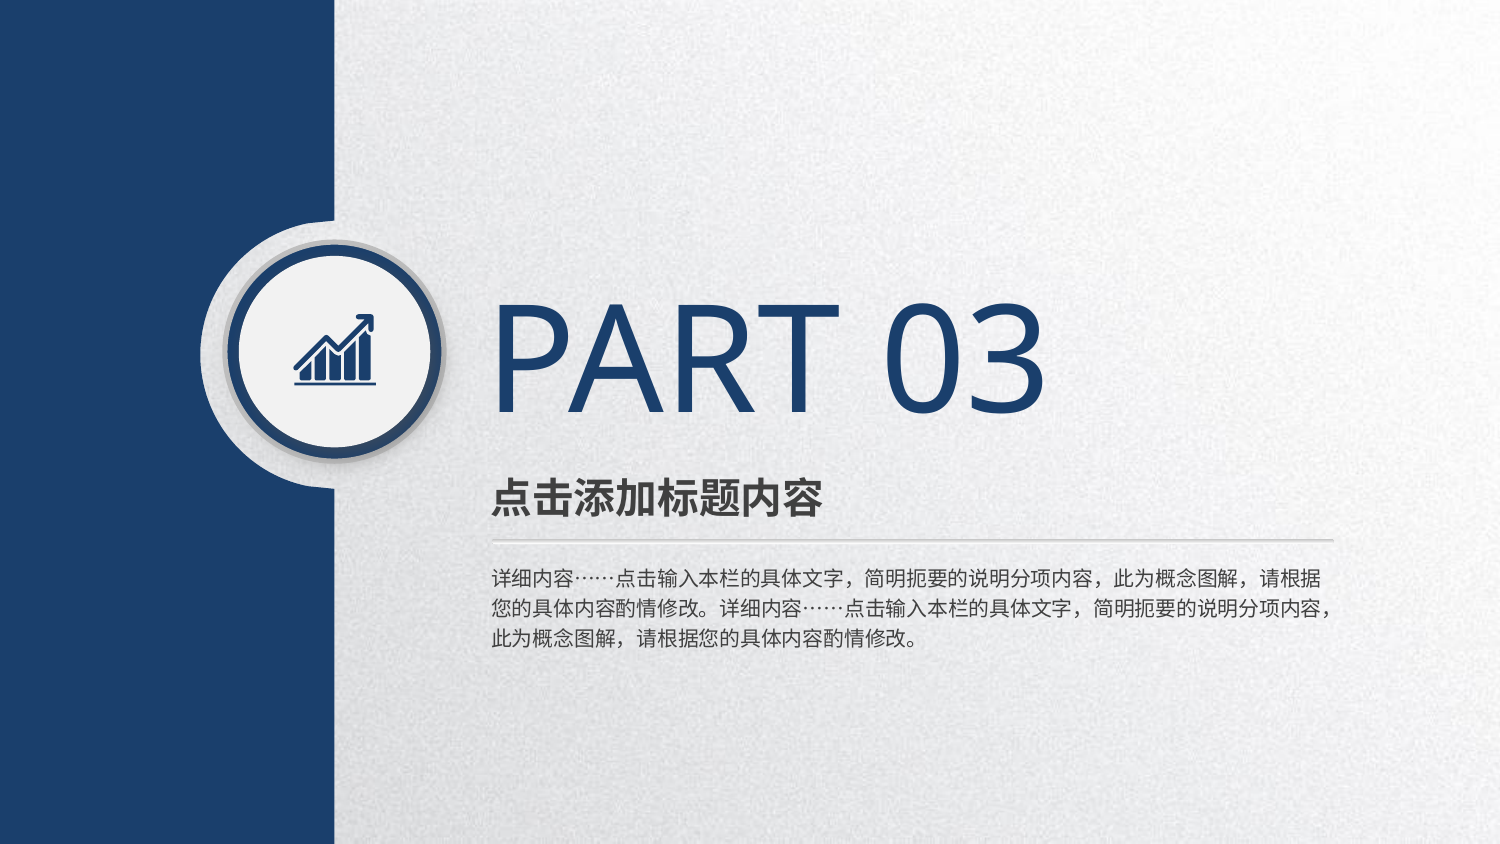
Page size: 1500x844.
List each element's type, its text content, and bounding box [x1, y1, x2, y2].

picture [336, 0, 1500, 844]
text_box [187, 204, 482, 499]
text_box [491, 537, 1335, 546]
text_box 详细内容……点击输入本栏的具体文字，简明扼要的说明分项内容，此为概念图解，请根据您的具体内容酌情修改。详细内容……点击输入本栏的具体文字，简明扼要的说明分项内容，此为概念图解，请根据您的具体内容酌情修改。 [480, 554, 1334, 656]
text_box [292, 314, 376, 386]
text_box PART 03 [482, 257, 1066, 449]
text_box [0, 0, 336, 844]
text_box 点击添加标题内容 [475, 464, 884, 530]
